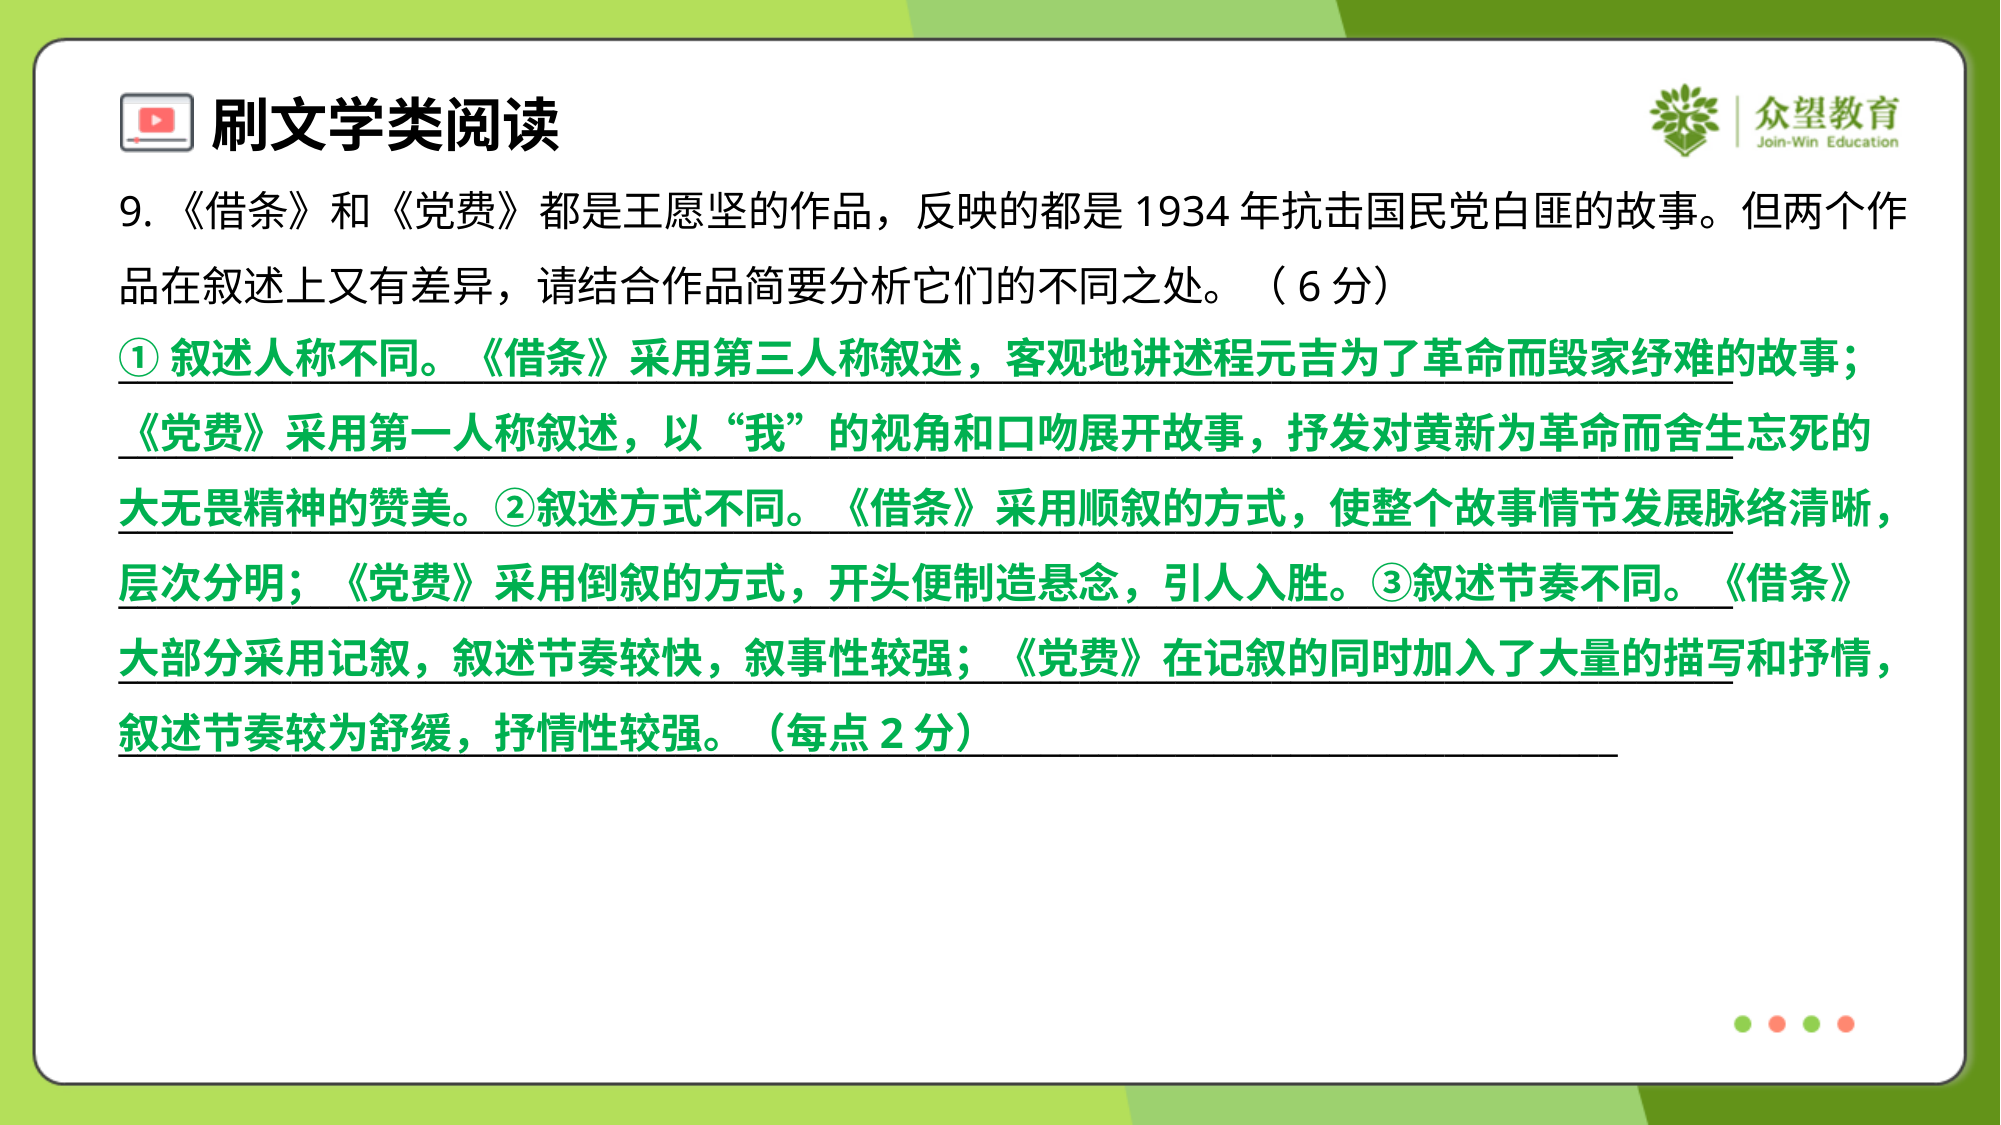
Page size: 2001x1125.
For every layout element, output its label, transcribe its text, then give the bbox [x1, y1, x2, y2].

text_box ①叙述人称不同。《借条》采用第三人称叙述，客观地讲述程元吉为了革命而毁家纾难的故事； 《党费》采用第一人称叙述，以“我”的视角和口吻展开故事，抒发对黄新为革命而舍生忘死的 大无畏精神的赞美。②叙述方式不同。《借条》采用顺叙的方式，使整个故事情节发展脉络清晰， 层次分明；《党费》采用倒叙的方式，开头便制造悬念，引人入胜。③叙述节奏不同。《借条》 大部分采用记叙，叙述节奏较快，叙事性较强；《党费》在记叙的同时加入了大量的描写和抒情， 叙述节奏较为舒缓，抒情性较强。（每点2分） [118, 307, 1883, 750]
text_box 9.《借条》和《党费》都是王愿坚的作品，反映的都是1934年抗击国民党白匪的故事。但两个作 品在叙述上又有差异，请结合作品简要分析它们的不同之处。（6分） ____________________________________________________________________________________ ____________________________________________________________________________________ ____________________________________________________________________________________ ____________________________________________________________________________________ ____________________________________________________________________________________ ______________________________________________________________________________ [118, 159, 1883, 307]
picture [0, 0, 2000, 1125]
